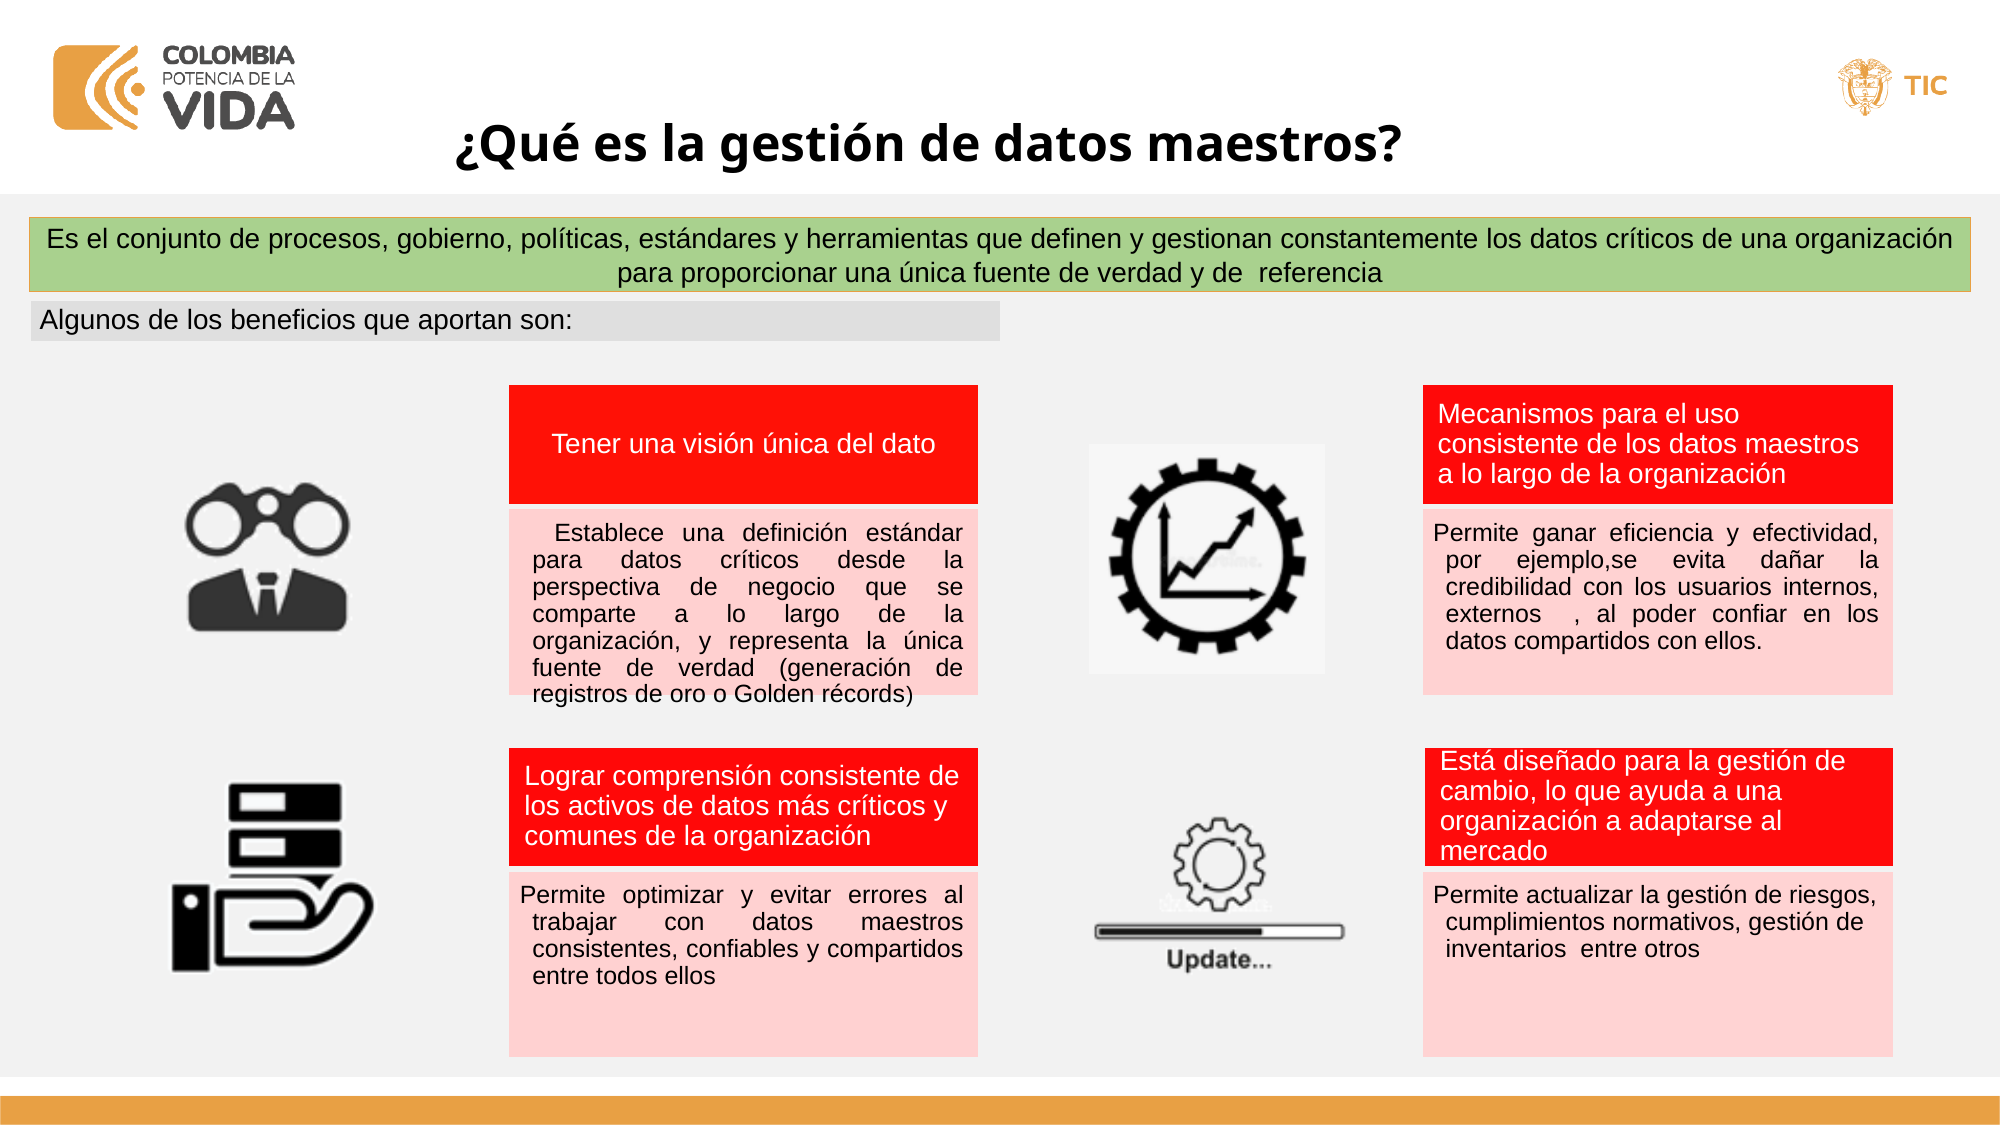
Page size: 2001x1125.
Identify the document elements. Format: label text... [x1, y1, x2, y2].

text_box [29, 217, 1971, 341]
text_box Lograr comprensión consistente de los activos de datos más críticos y comunes de la organización [509, 748, 978, 866]
text_box Establece una definición estándar para datos críticos desde la perspectiva de negocio que se comparte a lo largo de la organización, y representa la única fuente de verdad (generación de registros de oro o Golden récords) [509, 509, 978, 695]
picture [137, 745, 399, 1000]
text_box [0, 194, 2000, 1077]
picture [0, 0, 2001, 1125]
text_box Permite actualizar la gestión de riesgos, cumplimientos normativos, gestión de inventarios entre otros [1423, 872, 1893, 1057]
text_box ¿Qué es la gestión de datos maestros? [440, 103, 1786, 179]
text_box Mecanismos para el uso consistente de los datos maestros a lo largo de la organización [1423, 385, 1893, 504]
text_box Tener una visión única del dato [509, 385, 978, 504]
picture [1089, 803, 1356, 1009]
text_box Permite ganar eficiencia y efectividad, por ejemplo,se evita dañar la credibilidad con los usuarios internos, externos , al poder confiar en los datos compartidos con ellos. [1423, 509, 1893, 695]
text_box Está diseñado para la gestión de cambio, lo que ayuda a una organización a adaptarse al mercado [1425, 748, 1893, 866]
picture [1089, 444, 1325, 674]
text_box Permite optimizar y evitar errores al trabajar con datos maestros consistentes, confiables y compartidos entre todos ellos [509, 872, 978, 1057]
picture [137, 427, 399, 688]
